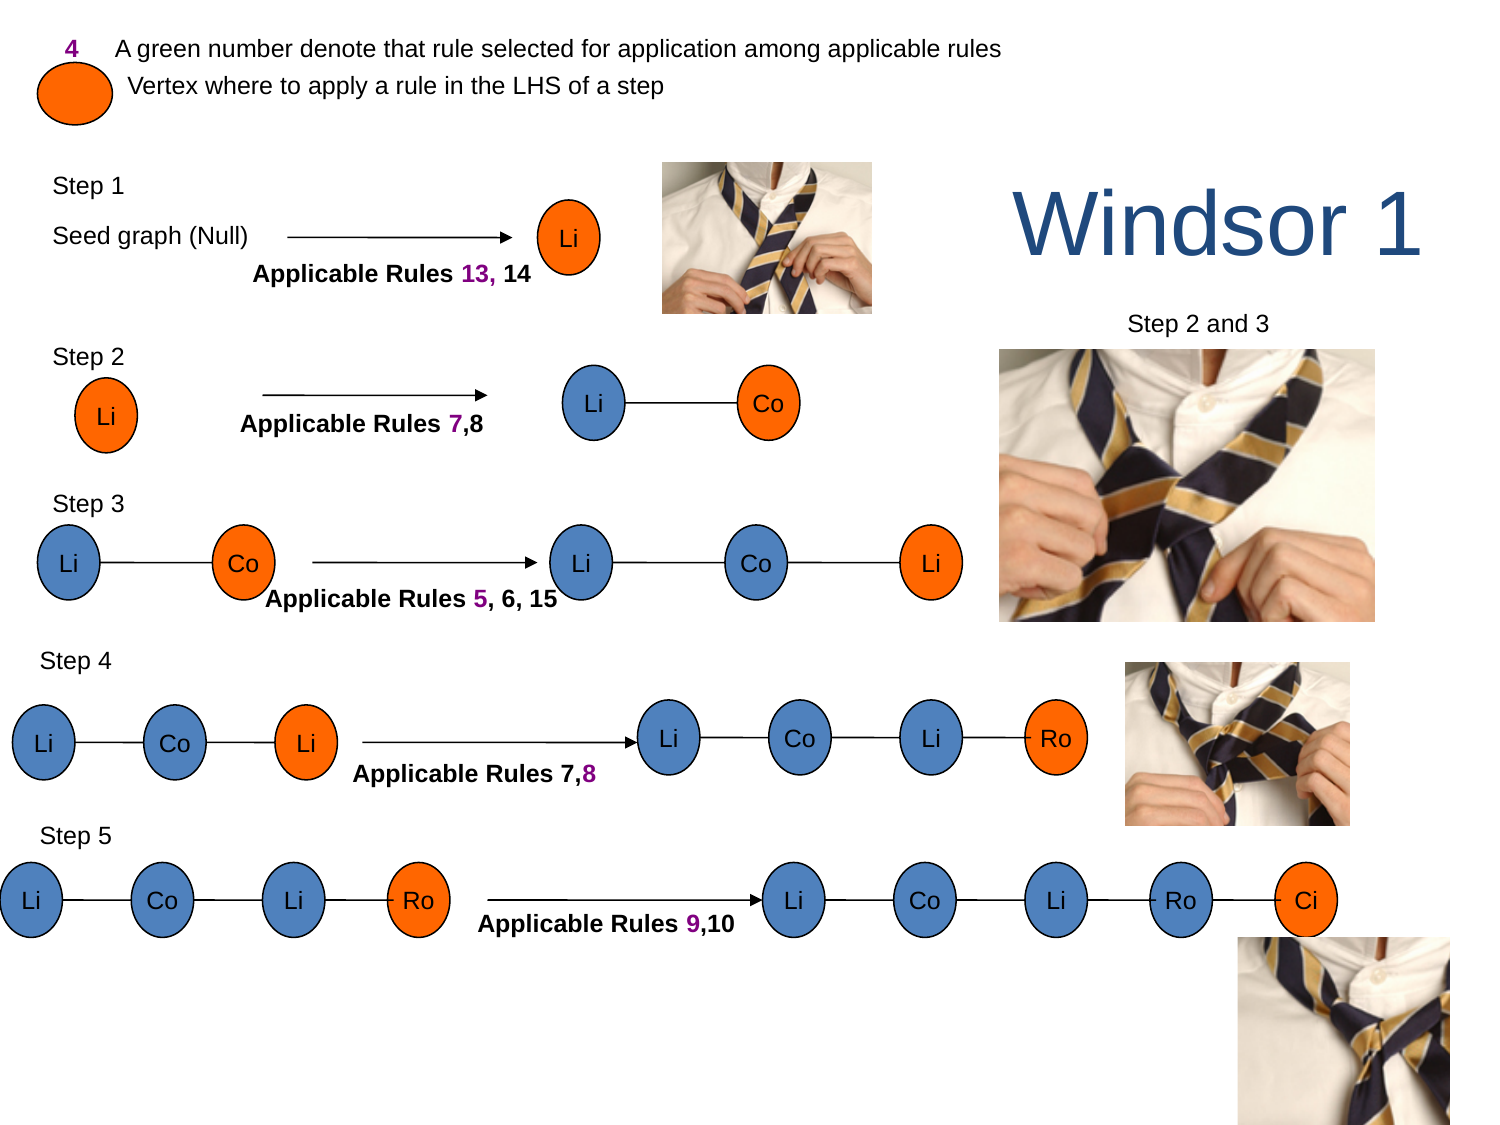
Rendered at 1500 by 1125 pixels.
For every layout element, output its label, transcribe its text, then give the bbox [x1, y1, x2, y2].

text_box Applicable Rules 9,10 [462, 900, 800, 945]
text_box [312, 556, 538, 569]
text_box A green number denote that rule selected for application among applicable rules [99, 24, 1500, 70]
text_box Step 5 [24, 812, 175, 858]
text_box [487, 893, 762, 907]
text_box Co [893, 862, 957, 938]
text_box Li [274, 704, 338, 780]
text_box Step 2 [37, 332, 188, 378]
text_box Step 1 [37, 162, 188, 208]
text_box Co [737, 365, 800, 441]
picture [1124, 662, 1351, 826]
text_box 4 [49, 24, 99, 70]
text_box Co [212, 524, 275, 600]
picture [662, 162, 872, 314]
text_box Ro [1149, 862, 1213, 938]
text_box Ci [1274, 862, 1338, 935]
text_box Li [262, 862, 325, 938]
text_box Li [74, 378, 138, 453]
text_box Seed graph (Null) [37, 212, 275, 258]
text_box Applicable Rules 7,8 [337, 750, 688, 795]
text_box [262, 389, 488, 399]
text_box Li [762, 862, 825, 938]
text_box Applicable Rules 5, 6, 15 [249, 575, 600, 620]
text_box Applicable Rules 13, 14 [237, 249, 588, 295]
text_box Co [724, 524, 788, 600]
text_box Li [0, 862, 63, 938]
text_box Applicable Rules 7,8 [225, 399, 575, 445]
text_box Co [131, 862, 194, 938]
picture [999, 349, 1376, 623]
text_box Step 2 and 3 [1112, 299, 1300, 345]
text_box Li [899, 524, 963, 600]
text_box Li [537, 199, 600, 267]
text_box Ro [387, 862, 450, 938]
text_box Li [1024, 862, 1088, 938]
text_box Li [562, 365, 625, 441]
text_box Li [37, 525, 100, 600]
text_box Step 3 [37, 479, 188, 525]
text_box [287, 231, 513, 244]
text_box Co [768, 699, 832, 775]
text_box Li [899, 699, 963, 775]
text_box Li [549, 524, 613, 600]
picture [1237, 937, 1451, 1125]
text_box [362, 736, 637, 749]
text_box Co [143, 704, 207, 780]
text_box Windsor 1 [937, 162, 1500, 275]
text_box Li [637, 699, 700, 767]
text_box Ro [1024, 699, 1088, 775]
text_box Li [12, 704, 75, 780]
text_box [37, 70, 112, 125]
text_box Step 4 [24, 637, 175, 683]
text_box Vertex where to apply a rule in the LHS of a step [112, 70, 1113, 108]
